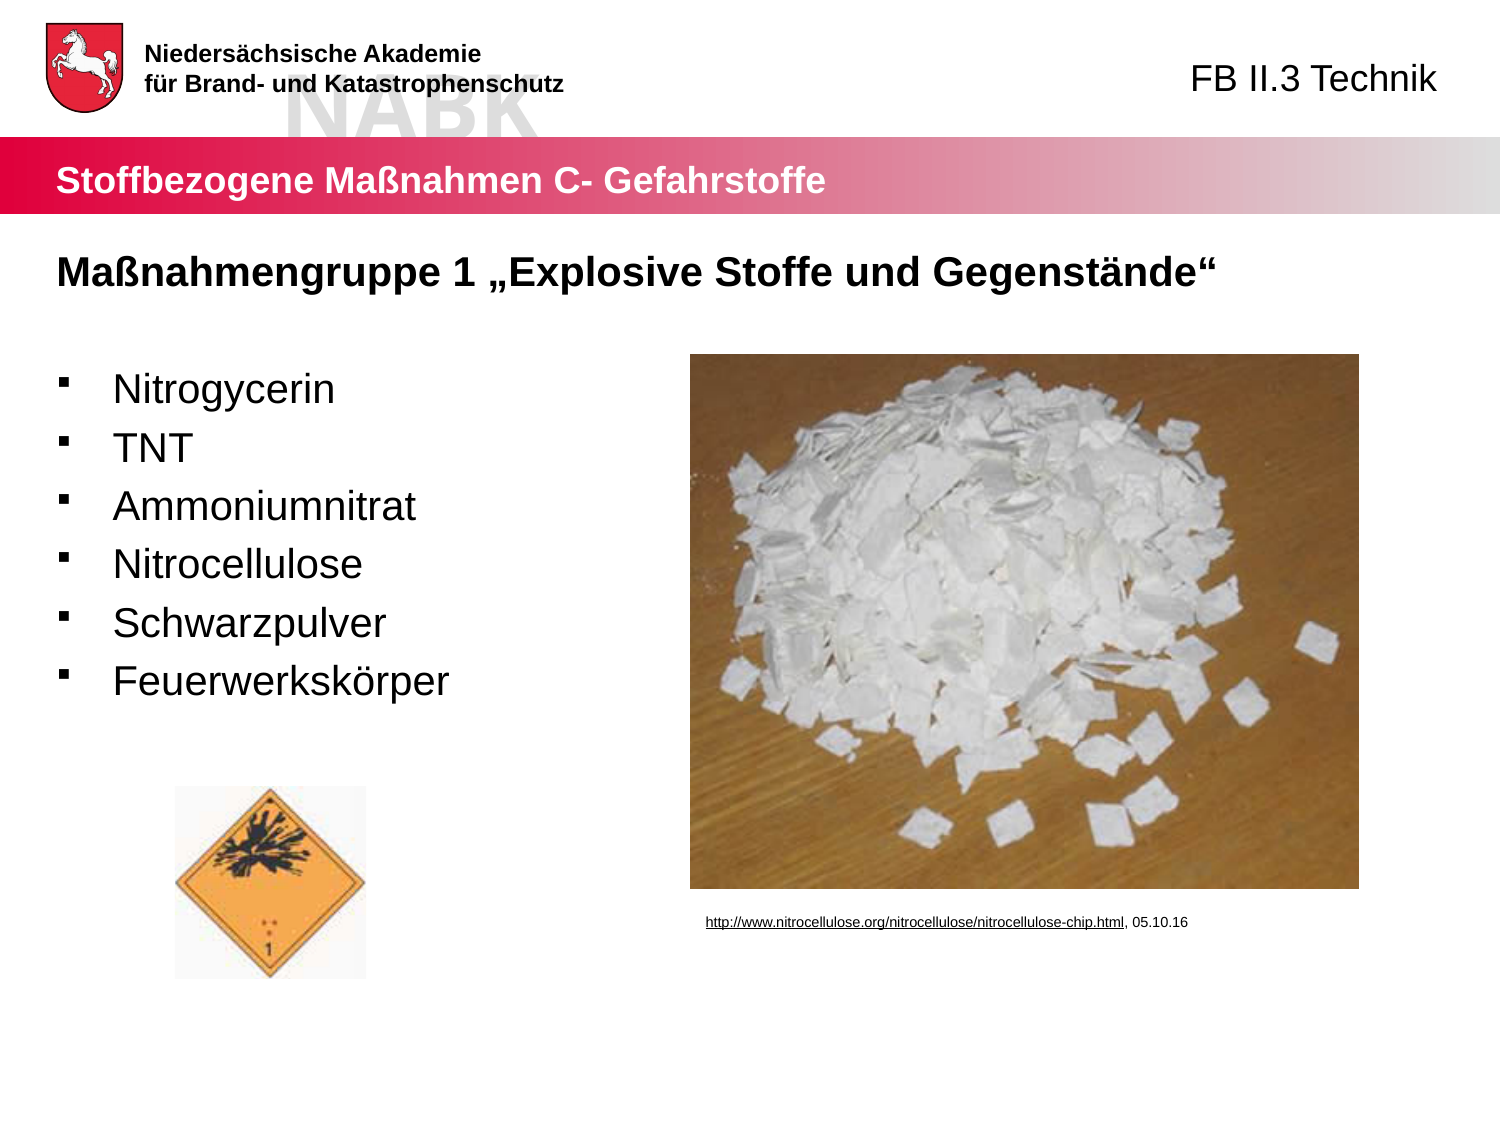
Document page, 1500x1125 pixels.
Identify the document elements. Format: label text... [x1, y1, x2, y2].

picture [690, 354, 1359, 889]
list Maßnahmengruppe 1 „Explosive Stoffe und Gegenstände“ Nitrogycerin TNT Ammoniumnitrat Nitrocellulose Schwarzpulver Feuerwerkskörper [41, 237, 1459, 1006]
picture [45, 22, 124, 114]
text_box http://www.nitrocellulose.org/nitrocellulose/nitrocellulose-chip.html, 05.10.16 [690, 905, 1317, 938]
picture [174, 786, 366, 979]
